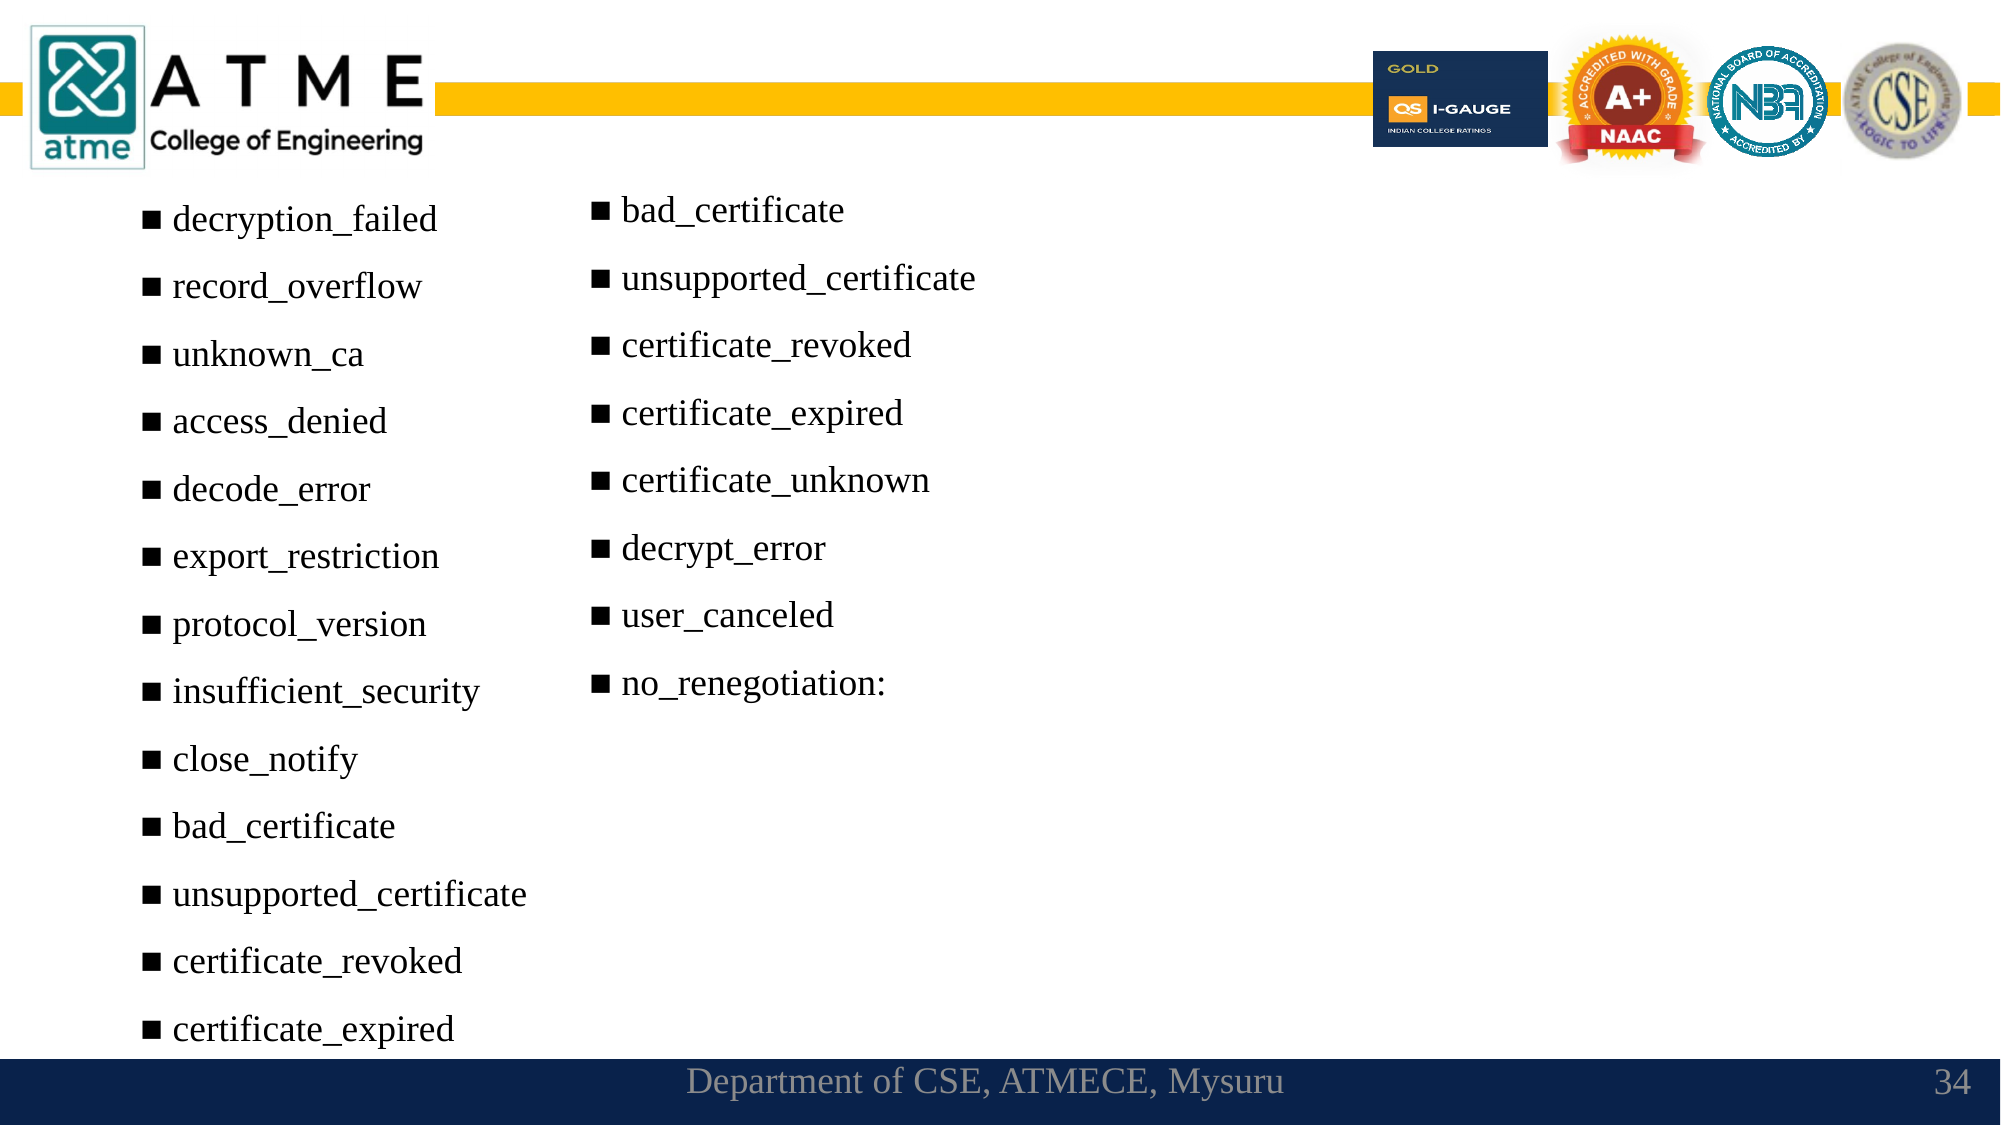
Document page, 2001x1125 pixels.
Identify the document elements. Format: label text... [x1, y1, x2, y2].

picture [22, 15, 435, 178]
text_box ■ decryption_failed ■ record_overflow ■ unknown_ca ■ access_denied ■ decode_error ■ export_restriction ■ protocol_version ■ insufficient_security ■ close_notify ■ bad_certificate ■ unsupported_certificate ■ certificate_revoked ■ certificate_expired [125, 163, 1126, 1124]
picture [0, 1059, 2001, 1125]
slide_number 34 [1511, 1057, 1972, 1103]
picture [1373, 20, 1828, 180]
text_box ■ bad_certificate ■ unsupported_certificate ■ certificate_revoked ■ certificate_expired ■ certificate_unknown ■ decrypt_error ■ user_canceled ■ no_renegotiation: [574, 110, 1575, 711]
footer Department of CSE, ATMECE, Mysuru [501, 1056, 1470, 1102]
picture [1840, 26, 1968, 176]
